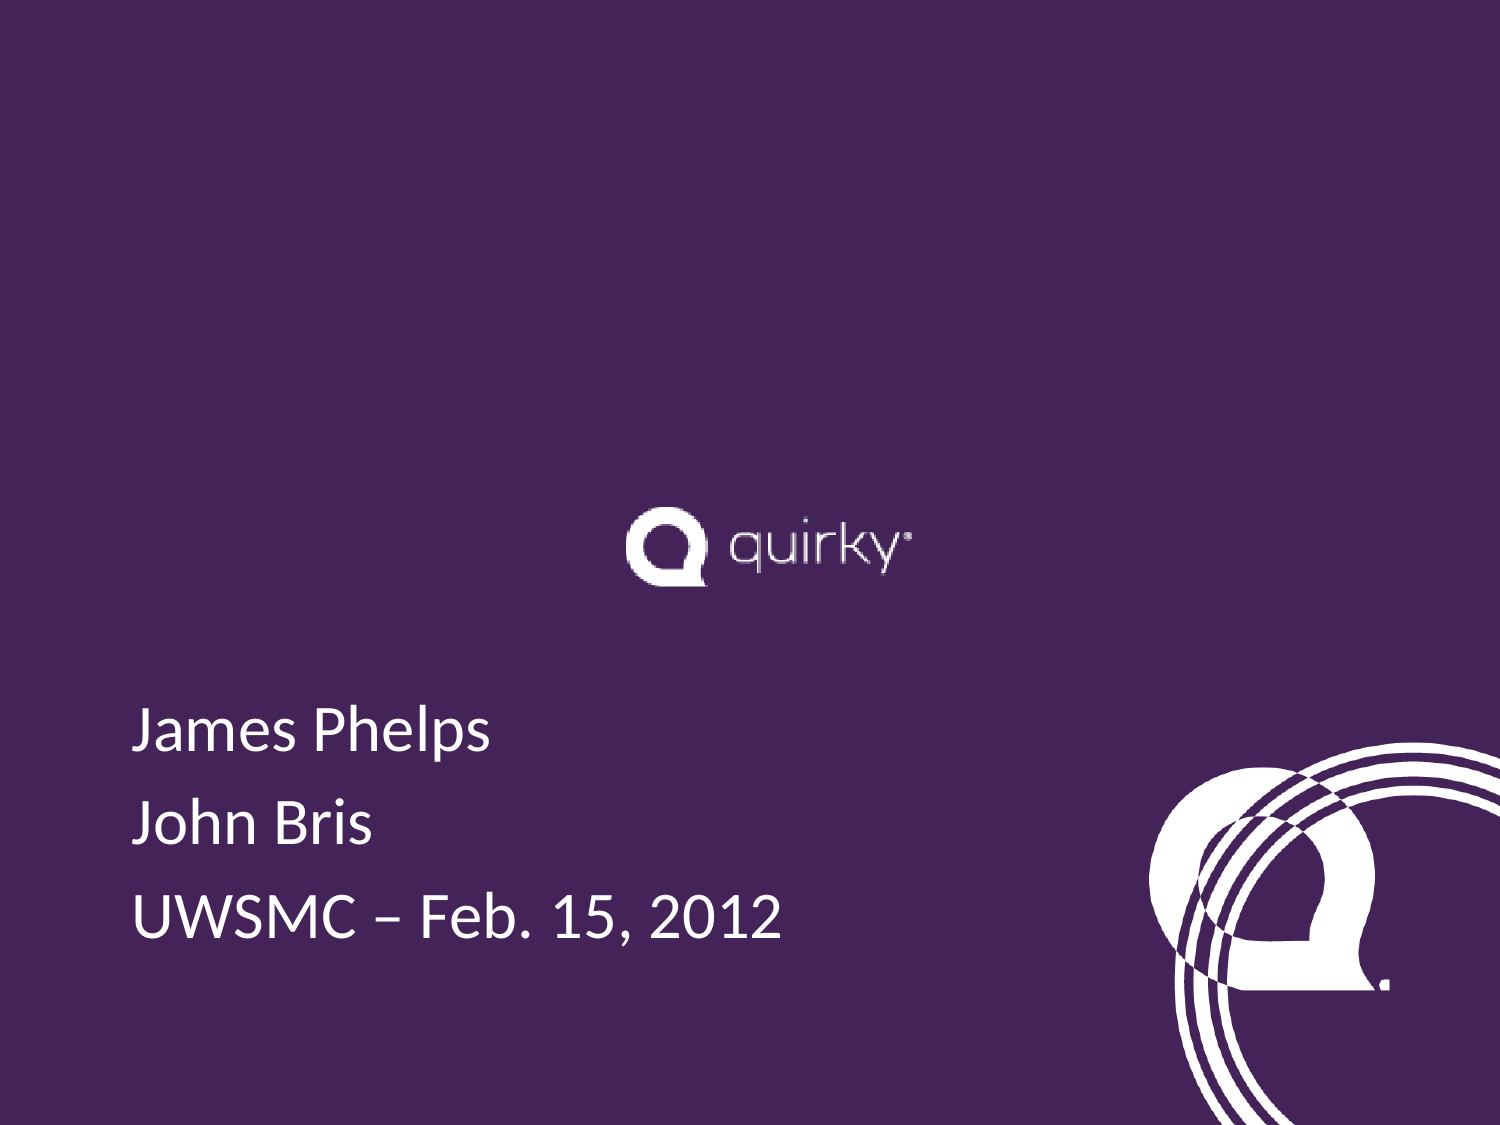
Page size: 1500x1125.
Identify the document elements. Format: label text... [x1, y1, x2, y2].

picture [0, 0, 1500, 1125]
subtitle James Phelps John Bris UWSMC – Feb. 15, 2012 [116, 677, 1097, 965]
